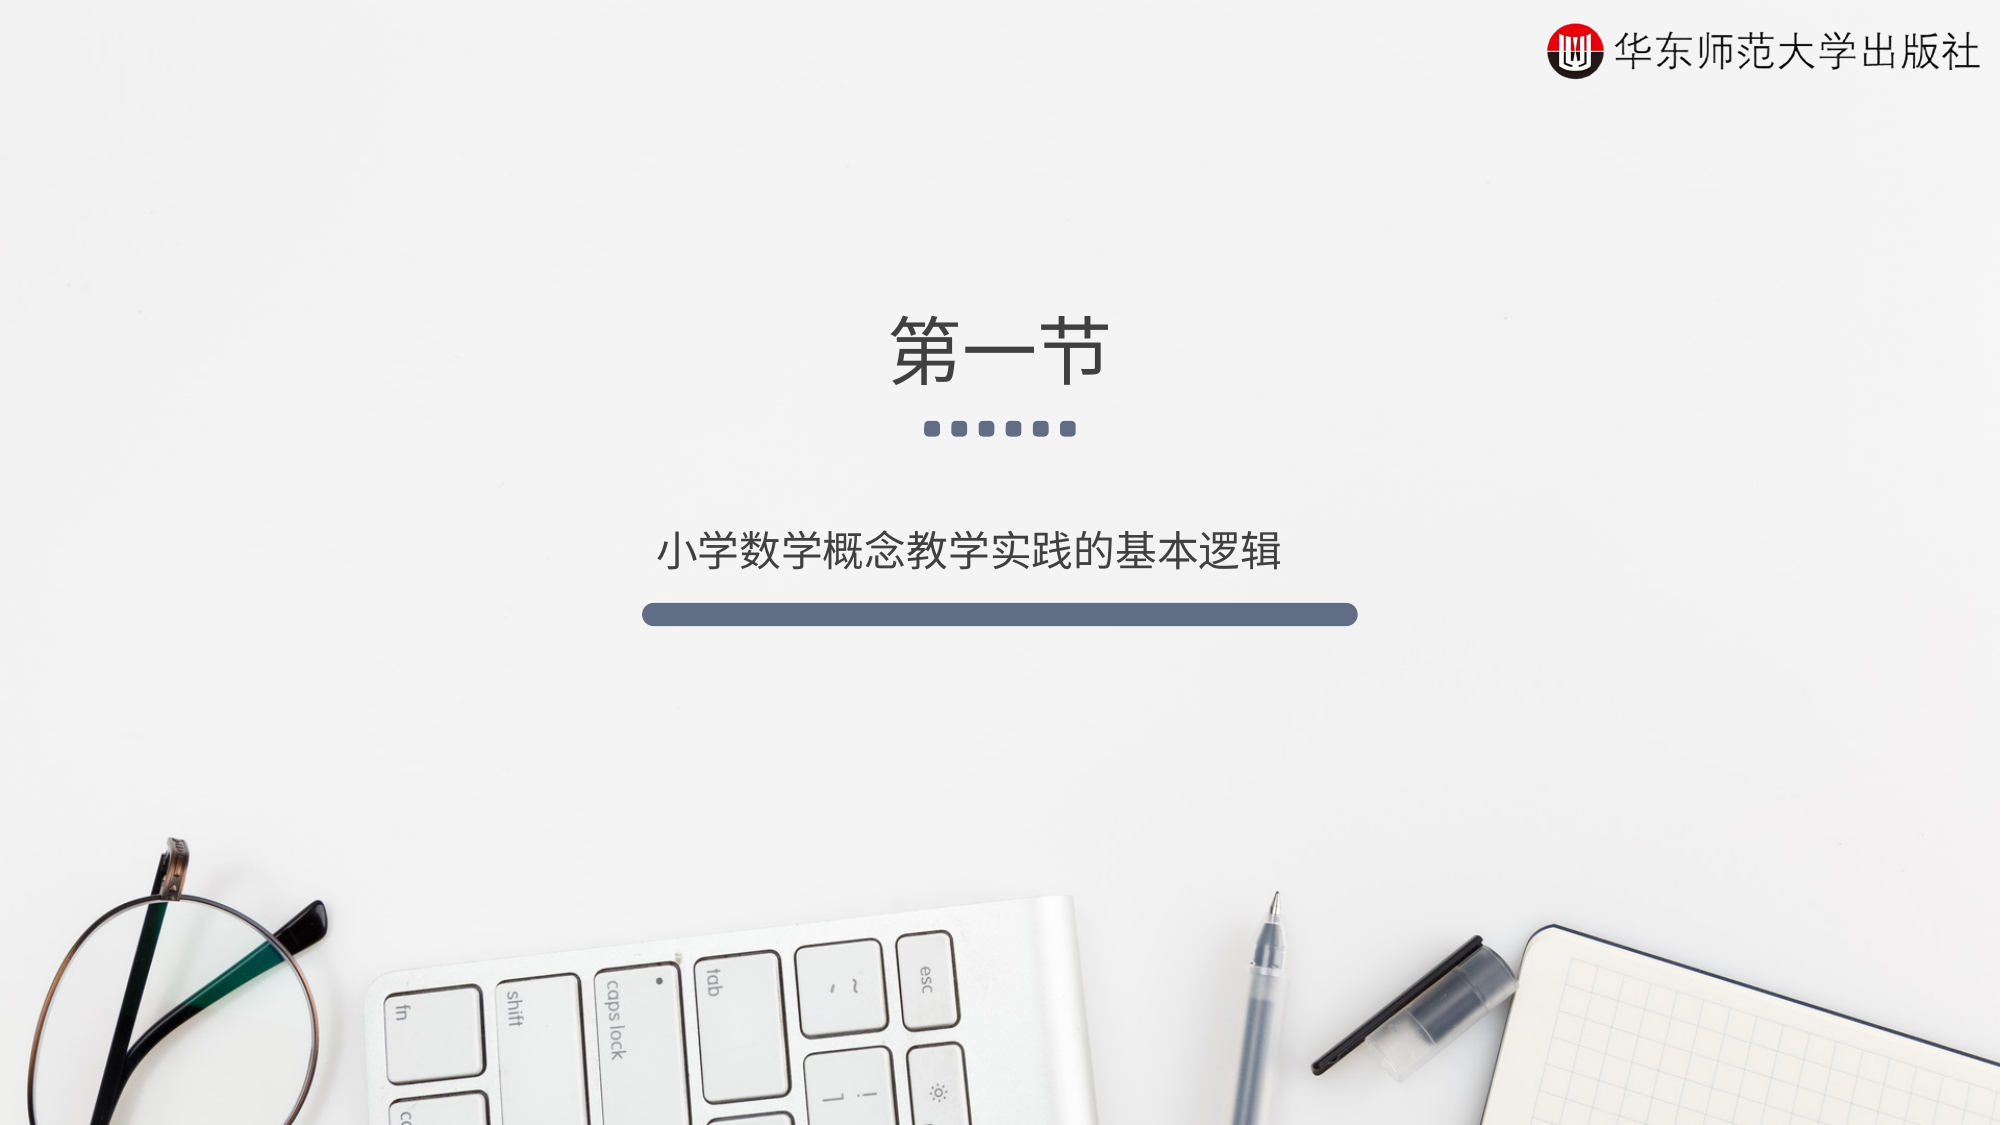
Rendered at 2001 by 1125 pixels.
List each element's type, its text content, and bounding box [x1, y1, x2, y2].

text_box [641, 601, 1359, 628]
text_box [1536, 13, 1989, 83]
text_box 小学数学概念教学实践的基本逻辑 [656, 525, 1344, 576]
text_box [924, 420, 1076, 437]
picture [0, 0, 2000, 1125]
text_box 第一节 [638, 296, 1361, 402]
